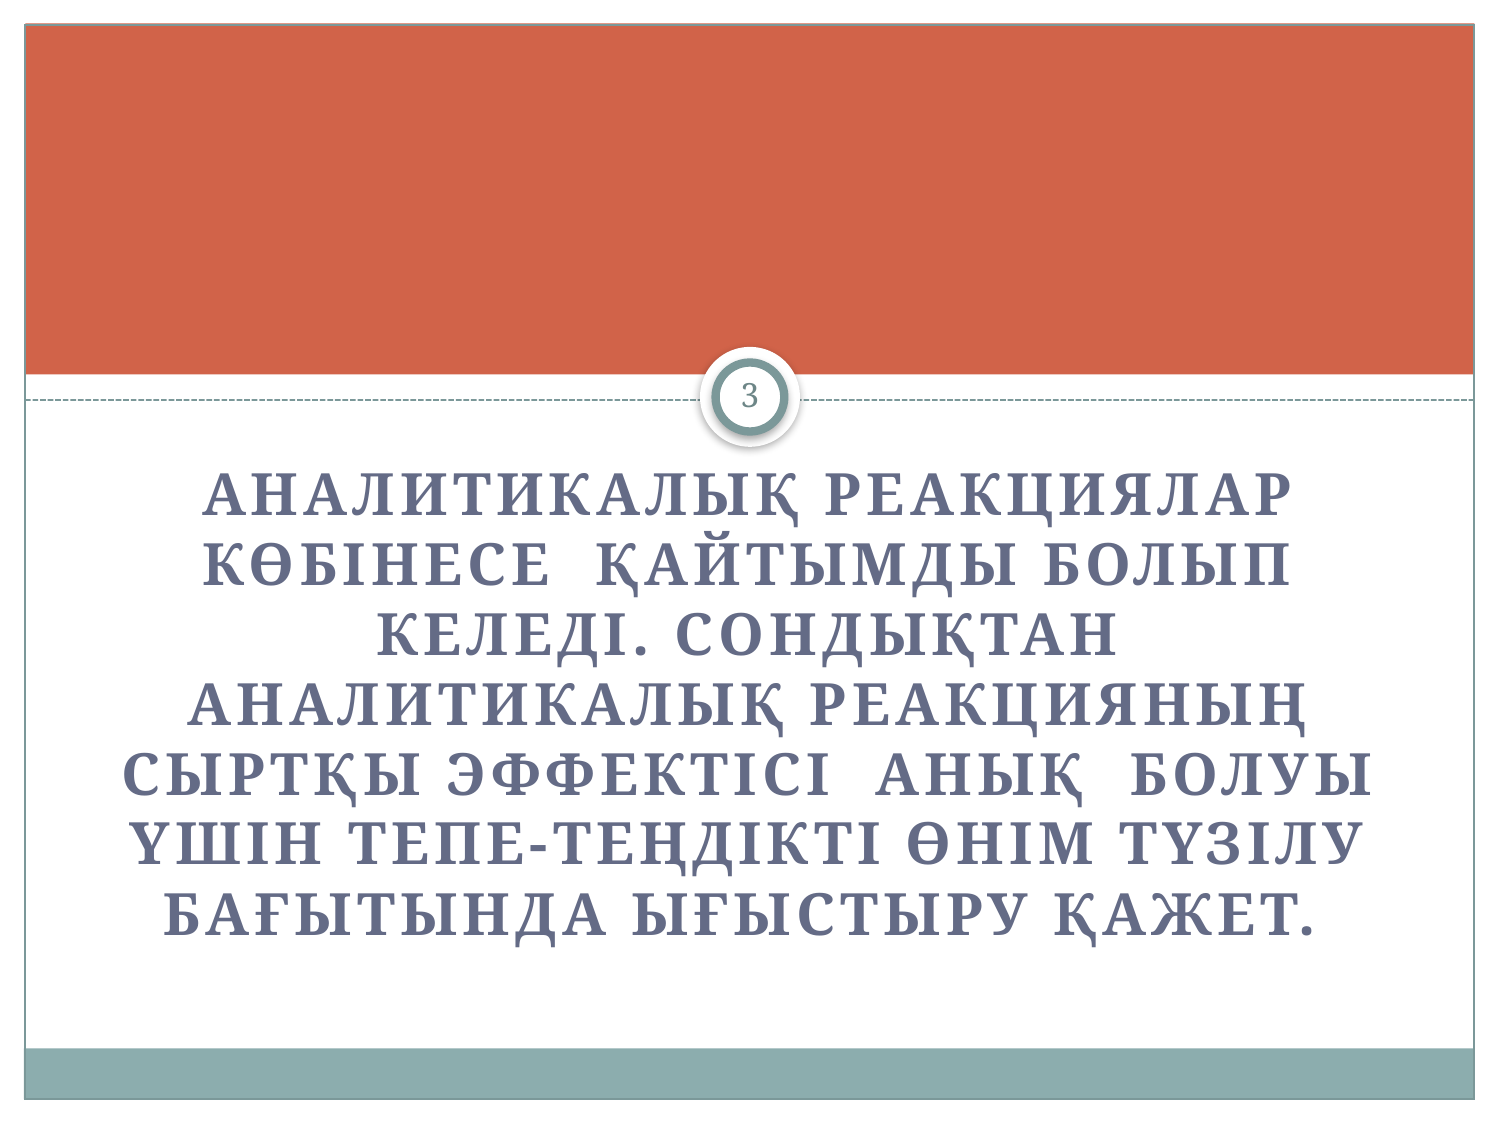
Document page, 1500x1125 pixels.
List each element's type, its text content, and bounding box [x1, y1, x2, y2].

slide_number 3 [712, 360, 788, 433]
list Аналитикалық реакциялар көбінесе қайтымды болып келеді. Сондықтан аналитикалық реакцияның сыртқы эффектісі анық болуы үшін тепе-теңдікті өнім түзілу бағытында ығыстыру қажет. [58, 449, 1442, 973]
